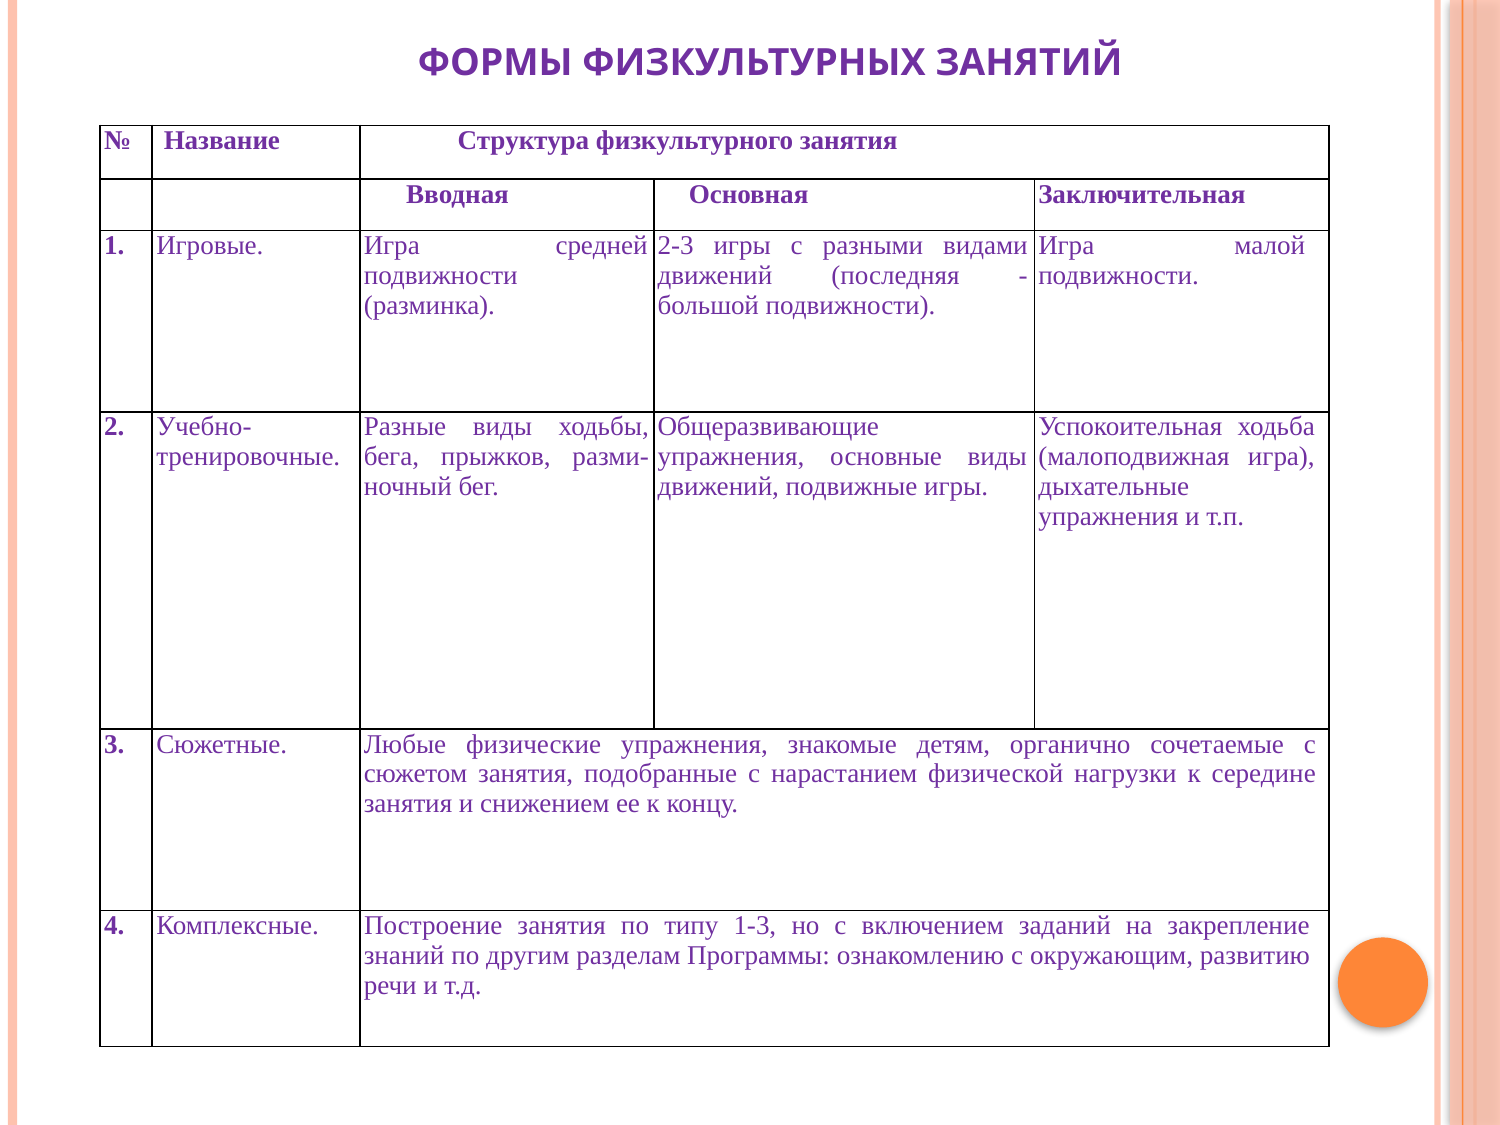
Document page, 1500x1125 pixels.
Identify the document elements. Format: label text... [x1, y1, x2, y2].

table_cell Учебно-тренировочные. [153, 413, 359, 728]
table_cell Вводная [361, 180, 653, 230]
table_header № [101, 126, 151, 178]
table_cell 3. [101, 730, 151, 910]
table_cell Разные виды ходьбы, бега, прыжков, разми-ночный бег. [361, 413, 653, 728]
table_cell Игра средней подвижности (разминка). [361, 231, 653, 411]
table_cell 2-3 игры с разными видами движений (последняя - большой подвижности). [655, 231, 1034, 411]
table_cell Заключительная [1035, 180, 1328, 230]
table_cell 4. [101, 911, 151, 1046]
table_cell Комплексные. [153, 911, 359, 1046]
table_cell Построение занятия по типу 1-3, но с включением заданий на закрепление знаний по другим разделам Программы: ознакомлению с окружающим, развитию речи и т.д. [361, 911, 1328, 1046]
table_cell Основная [655, 180, 1034, 230]
table_cell [101, 180, 151, 230]
table_cell Сюжетные. [153, 730, 359, 910]
table_cell Любые физические упражнения, знакомые детям, органично сочетаемые с сюжетом занятия, подобранные с нарастанием физической нагрузки к середине занятия и снижением ее к концу. [361, 730, 1328, 910]
table_cell Игра малой подвижности. [1035, 231, 1328, 411]
table_cell [153, 180, 359, 230]
table_cell 2. [101, 413, 151, 728]
table_header Структура физкультурного занятия [361, 126, 1328, 178]
table_cell 1. [101, 231, 151, 411]
table_cell Успокоительная ходьба (малоподвижная игра), дыхательные упражнения и т.п. [1035, 413, 1328, 728]
table_cell Игровые. [153, 231, 359, 411]
text_box ФОРМЫ ФИЗКУЛЬТУРНЫХ ЗАНЯТИЙ [403, 30, 1138, 91]
table_header Название [153, 126, 359, 178]
table_cell Общеразвивающие упражнения, основные виды движений, подвижные игры. [655, 413, 1034, 728]
